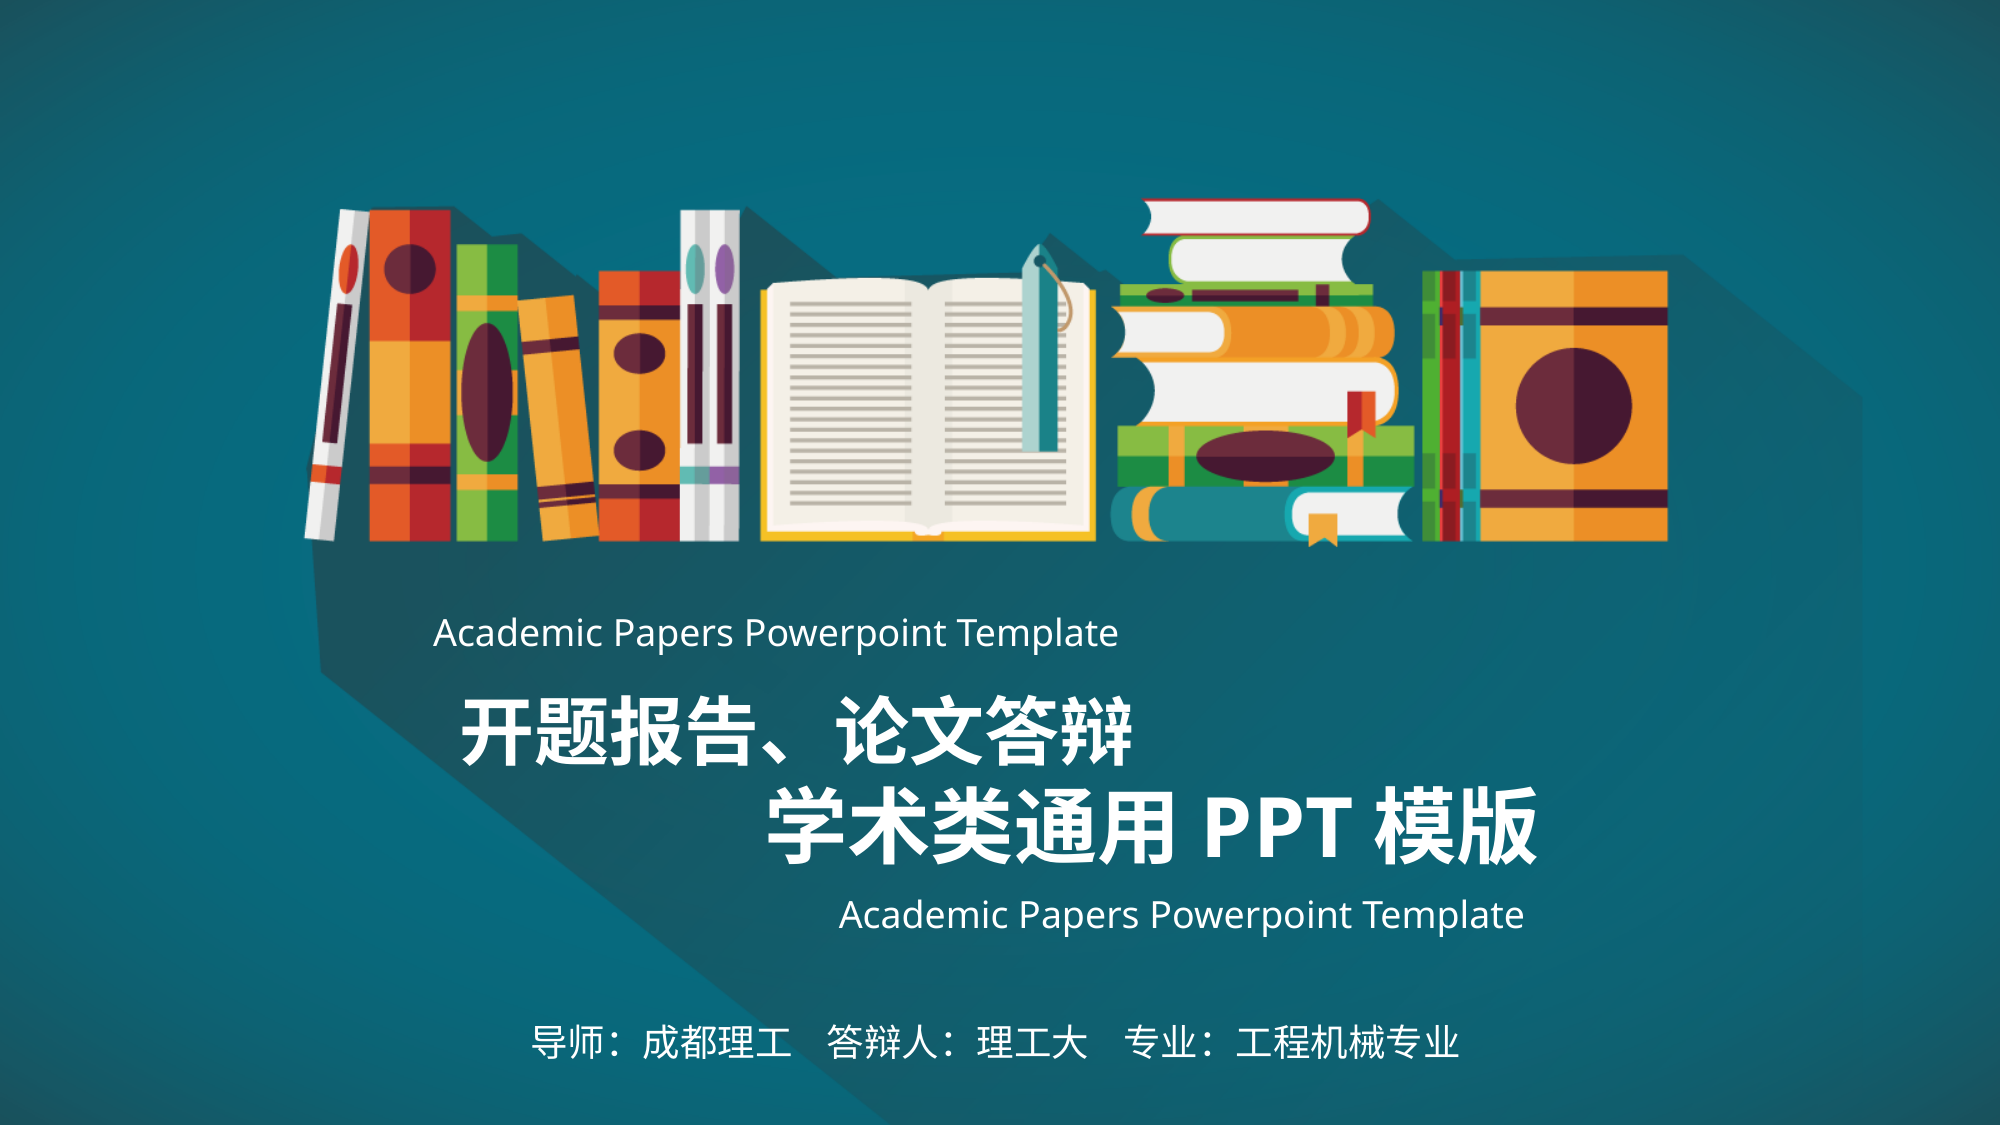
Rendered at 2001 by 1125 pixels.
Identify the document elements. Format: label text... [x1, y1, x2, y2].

text_box 开题报告、论文答辩 学术类通用PPT模版 [444, 677, 1555, 882]
text_box Academic Papers Powerpoint Template [417, 601, 1135, 662]
picture [0, 0, 2000, 1125]
text_box Academic Papers Powerpoint Template [823, 883, 1541, 943]
text_box 导师：成都理工 答辩人：理工大 专业：工程机械专业 [515, 988, 1476, 1071]
